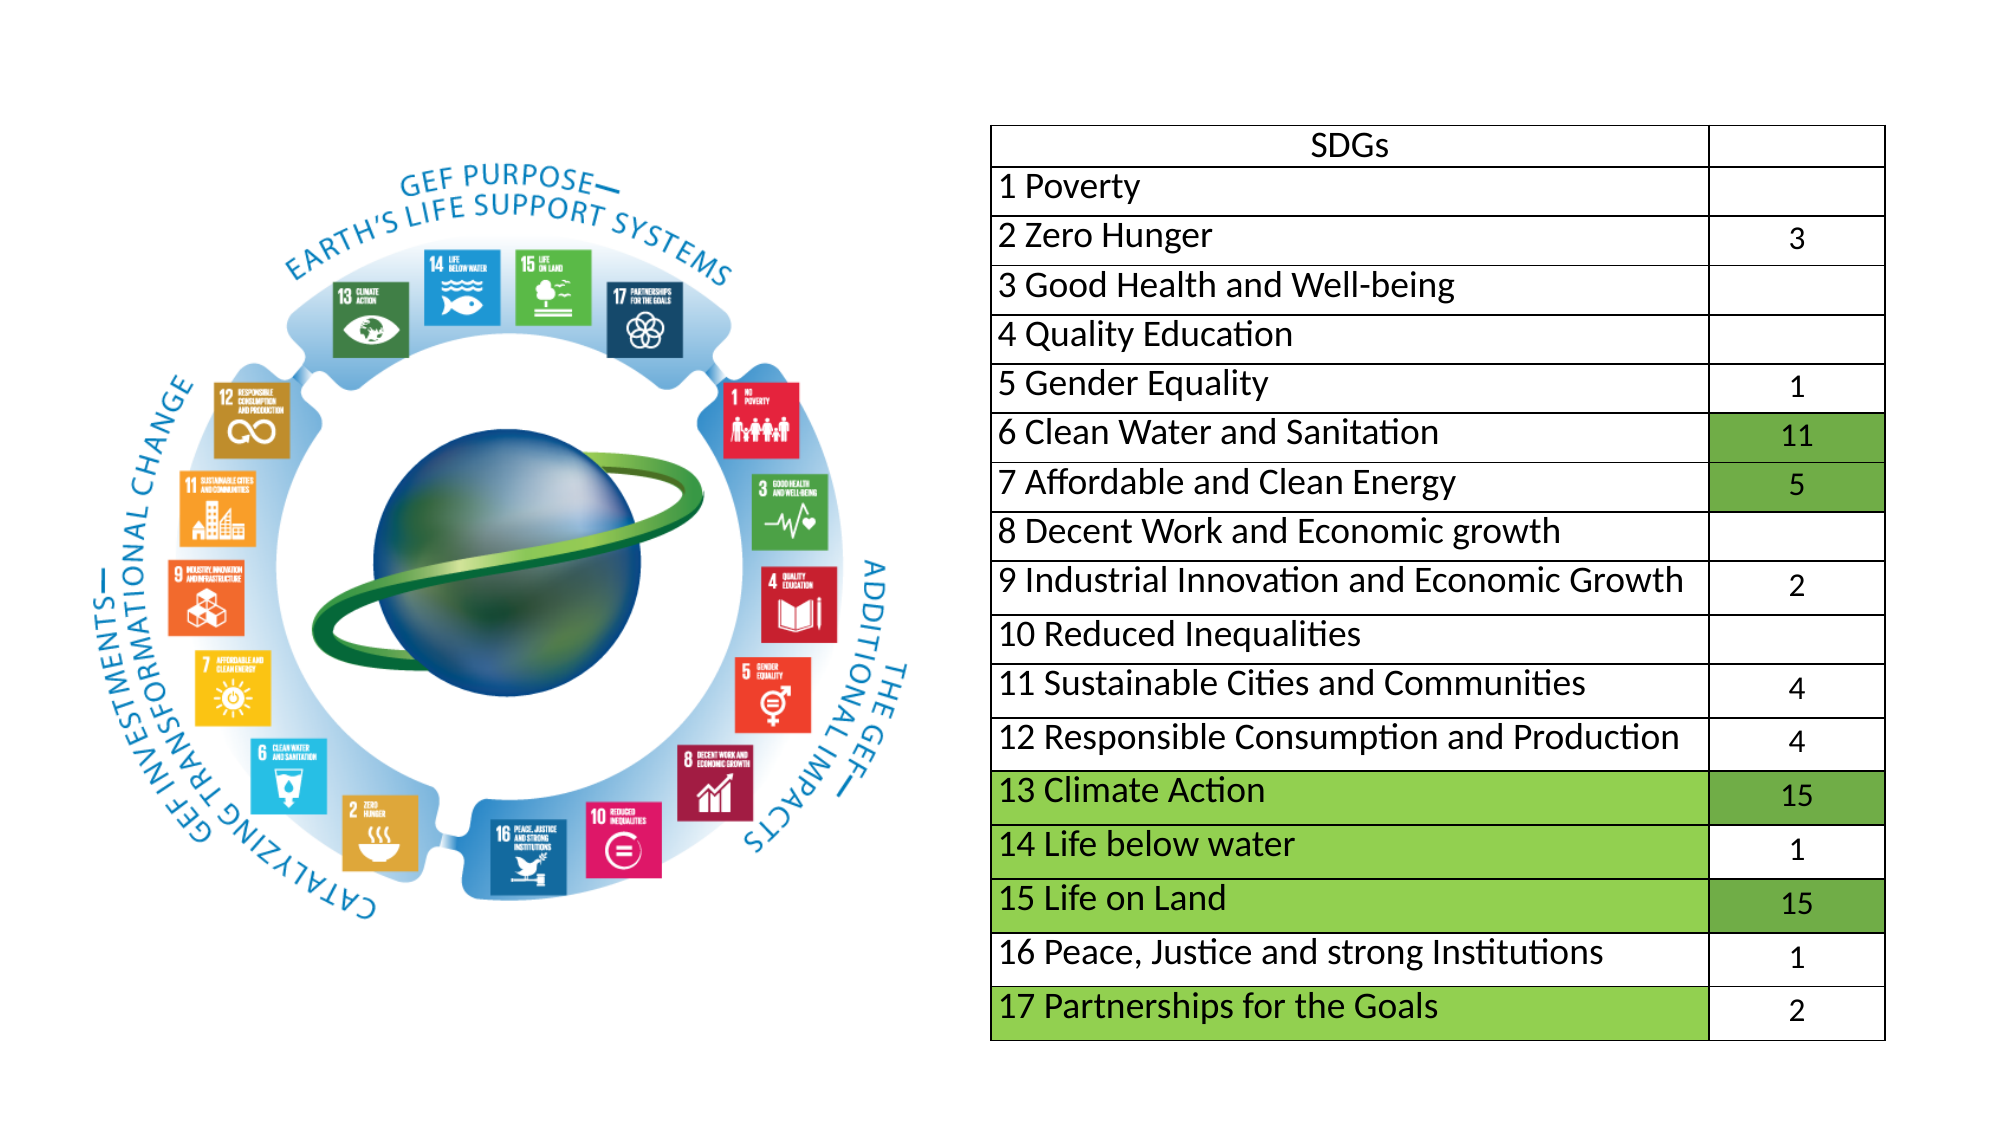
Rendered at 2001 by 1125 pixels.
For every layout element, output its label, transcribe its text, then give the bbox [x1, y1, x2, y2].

table_cell [1710, 616, 1884, 663]
table_cell [1710, 168, 1884, 215]
table_cell 1 [1710, 365, 1884, 412]
table_cell 1 [1710, 934, 1884, 986]
table_cell 2 [1710, 987, 1884, 1040]
table_cell [1710, 316, 1884, 363]
table_cell 13 Climate Action [992, 772, 1708, 824]
table_cell 5 Gender Equality [992, 365, 1708, 412]
table_cell 3 Good Health and Well-being [992, 266, 1708, 314]
table_cell 15 [1710, 772, 1884, 824]
table_cell 15 Life on Land [992, 880, 1708, 932]
table_cell 17 Partnerships for the Goals [992, 987, 1708, 1040]
table_cell 12 Responsible Consumption and Production [992, 719, 1708, 770]
table_cell 10 Reduced Inequalities [992, 616, 1708, 663]
table_cell 11 Sustainable Cities and Communities [992, 665, 1708, 717]
table_header [1710, 126, 1884, 166]
table_cell [1710, 266, 1884, 314]
picture [14, 92, 960, 986]
table_cell 2 Zero Hunger [992, 217, 1708, 265]
table_cell 3 [1710, 217, 1884, 265]
table_cell 5 [1710, 463, 1884, 511]
table_cell 8 Decent Work and Economic growth [992, 513, 1708, 560]
table_cell 1 Poverty [992, 168, 1708, 215]
table_cell 14 Life below water [992, 826, 1708, 878]
table_cell 1 [1710, 826, 1884, 878]
table_cell 4 [1710, 719, 1884, 770]
table_cell [1710, 513, 1884, 560]
table_cell 9 Industrial Innovation and Economic Growth [992, 562, 1708, 614]
table_cell 2 [1710, 562, 1884, 614]
table_cell 6 Clean Water and Sanitation [992, 414, 1708, 462]
table_header SDGs [992, 126, 1708, 166]
table_cell 7 Affordable and Clean Energy [992, 463, 1708, 511]
table_cell 11 [1710, 414, 1884, 462]
table_cell 4 Quality Education [992, 316, 1708, 363]
table_cell 16 Peace, Justice and strong Institutions [992, 934, 1708, 986]
table_cell 4 [1710, 665, 1884, 717]
table_cell 15 [1710, 880, 1884, 932]
